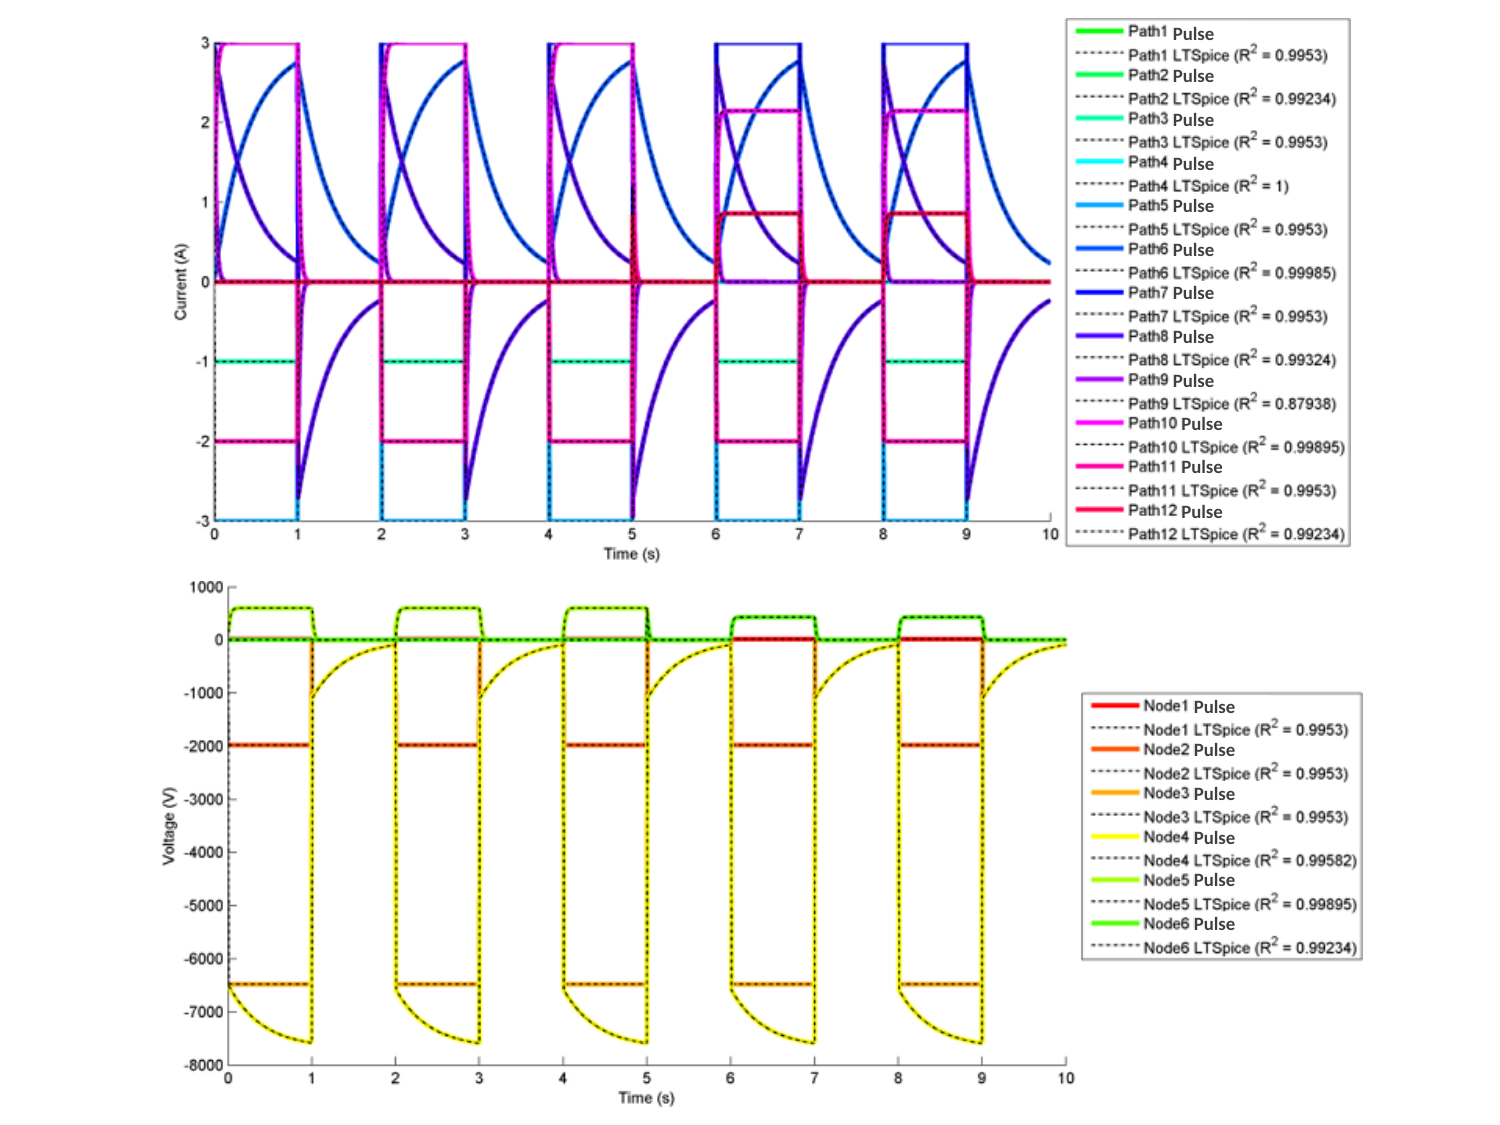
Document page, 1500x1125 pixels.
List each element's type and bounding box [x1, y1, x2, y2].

picture [162, 580, 1364, 1107]
picture [174, 18, 1351, 563]
